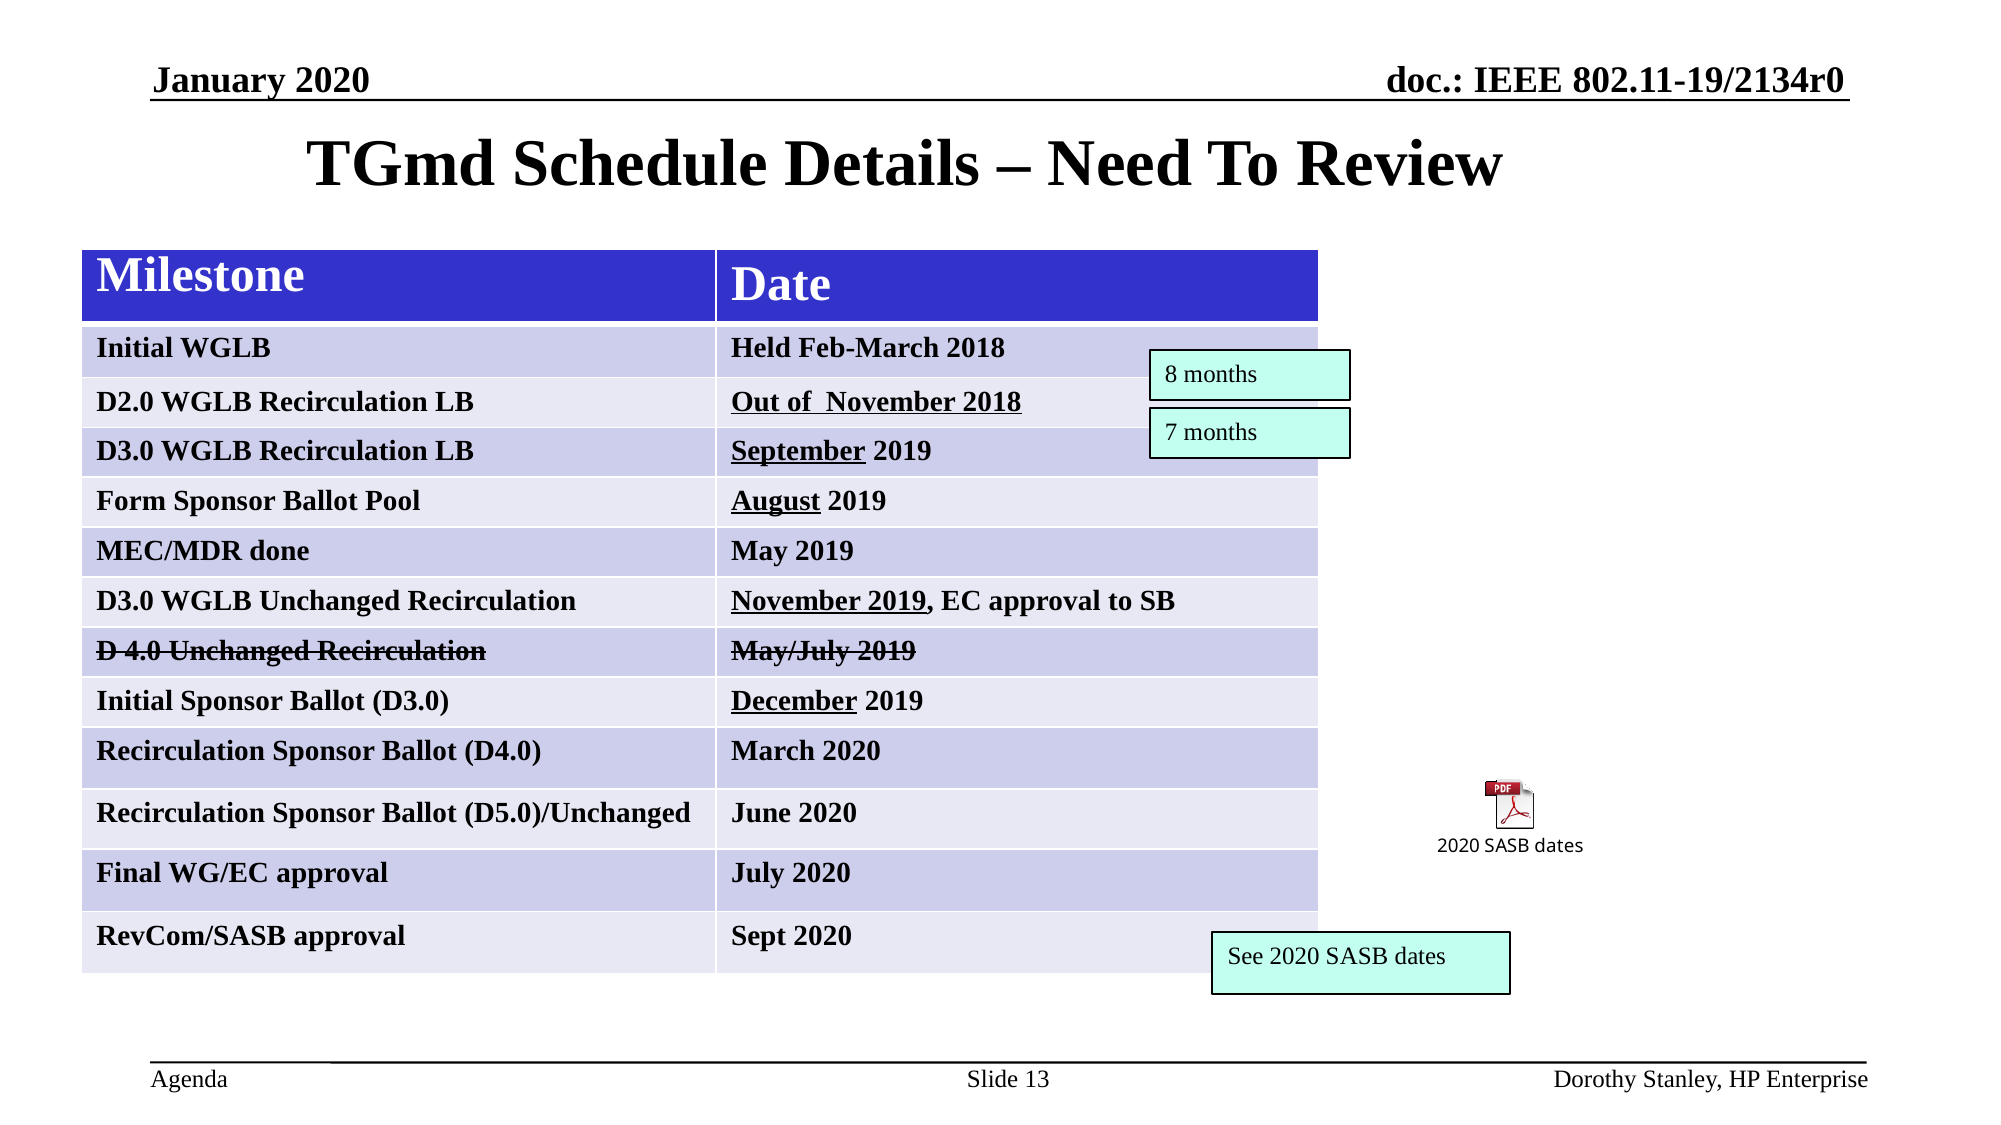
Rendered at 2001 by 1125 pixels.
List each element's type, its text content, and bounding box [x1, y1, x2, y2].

table_cell D2.0 WGLB Recirculation LB [82, 378, 715, 427]
text_box 8 months [1149, 350, 1350, 400]
table_cell D 4.0 Unchanged Recirculation [82, 628, 715, 676]
table_header Milestone [82, 250, 715, 321]
table_cell MEC/MDR done [82, 528, 715, 576]
table_cell May 2019 [717, 528, 1318, 576]
table_cell Final WG/EC approval [82, 850, 715, 911]
table_cell Sept 2020 [717, 912, 1318, 973]
table_cell D3.0 WGLB Unchanged Recirculation [82, 578, 715, 626]
table_cell Initial Sponsor Ballot (D3.0) [82, 678, 715, 726]
table_cell September 2019 [717, 428, 1318, 476]
table_cell December 2019 [717, 678, 1318, 726]
table_cell Recirculation Sponsor Ballot (D5.0)/Unchanged [82, 790, 715, 848]
table_cell D3.0 WGLB Recirculation LB [82, 428, 715, 476]
table_cell March 2020 [717, 728, 1318, 788]
title TGmd Schedule Details – Need To Review [187, 71, 1625, 247]
slide_number Slide 13 [966, 1062, 1051, 1093]
table_cell November 2019, EC approval to SB [717, 578, 1318, 626]
table_cell Out of November 2018 [717, 378, 1318, 427]
table_cell Form Sponsor Ballot Pool [82, 478, 715, 526]
table_cell Recirculation Sponsor Ballot (D4.0) [82, 728, 715, 788]
text_box See 2020 SASB dates [1212, 932, 1511, 995]
table_cell June 2020 [717, 790, 1318, 848]
table_cell Initial WGLB [82, 327, 715, 377]
footer Dorothy Stanley, HP Enterprise [1549, 1062, 1869, 1093]
table_cell May/July 2019 [717, 628, 1318, 676]
table_cell Held Feb-March 2018 [717, 327, 1318, 377]
table_cell RevCom/SASB approval [82, 912, 715, 973]
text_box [1434, 778, 1586, 913]
table_cell August 2019 [717, 478, 1318, 526]
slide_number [152, 54, 567, 100]
table_header Date [717, 250, 1318, 321]
text_box 7 months [1149, 408, 1350, 459]
table_cell July 2020 [717, 850, 1318, 911]
